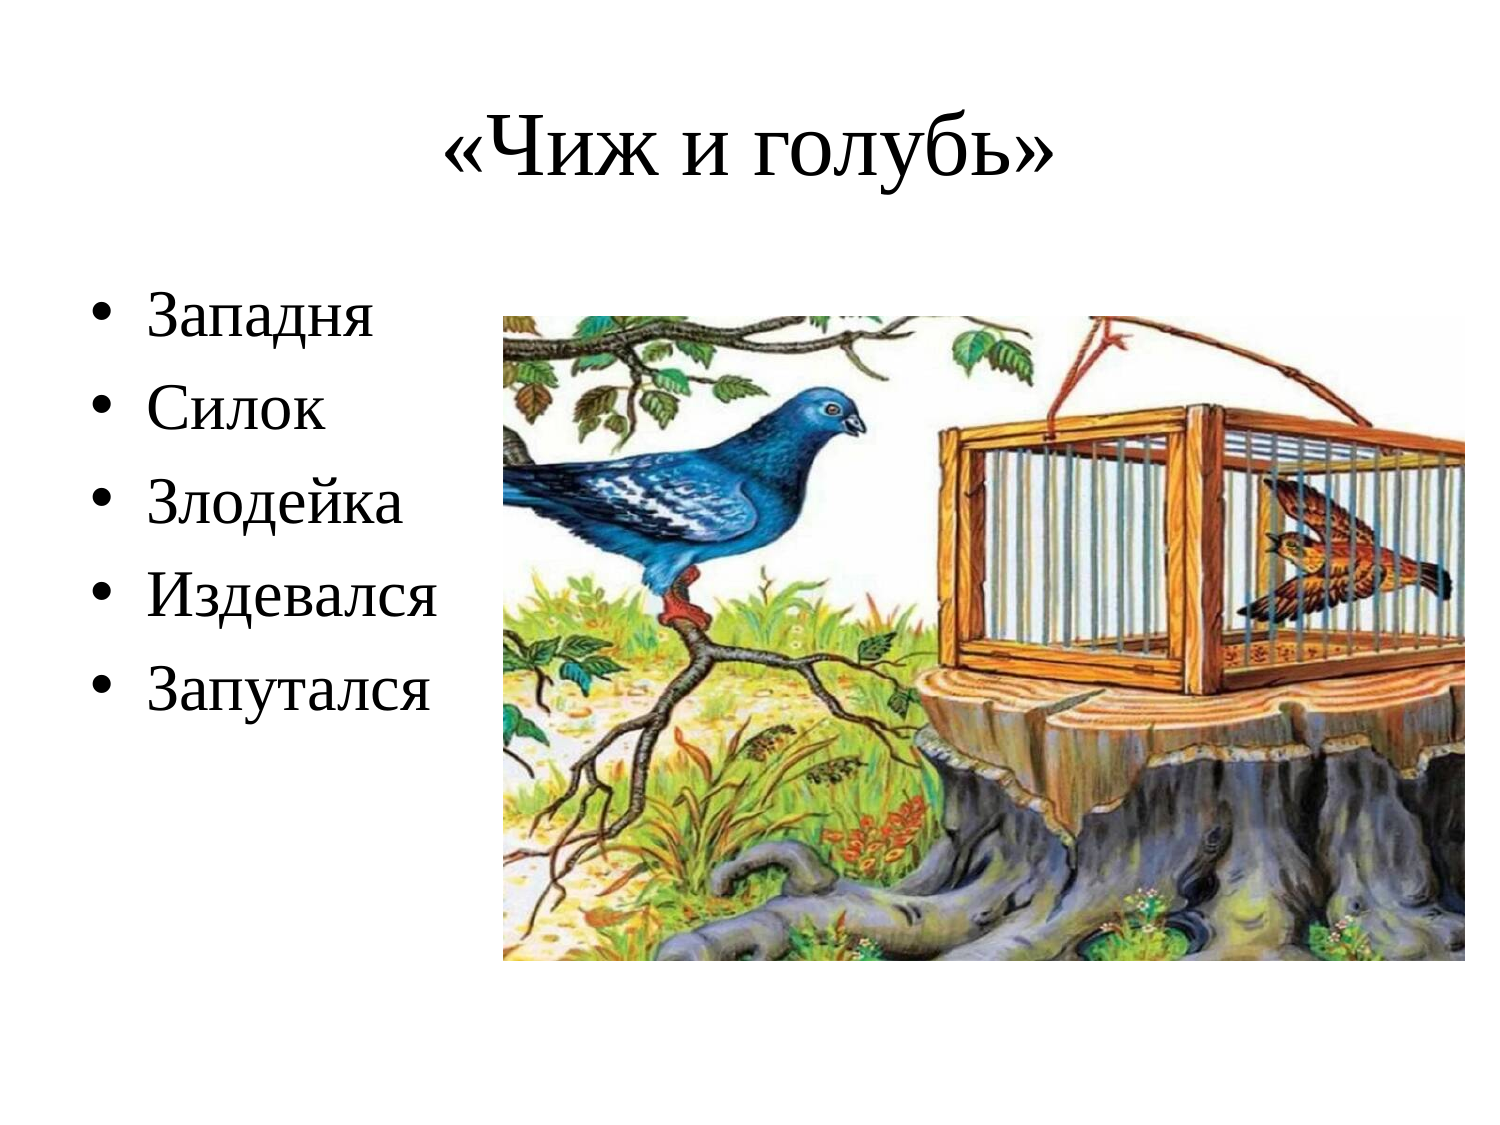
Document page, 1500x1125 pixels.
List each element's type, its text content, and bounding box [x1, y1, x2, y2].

list Западня Силок Злодейка Издевался Запутался [75, 262, 1425, 1005]
title «Чиж и голубь» [75, 45, 1425, 233]
picture [503, 316, 1466, 962]
